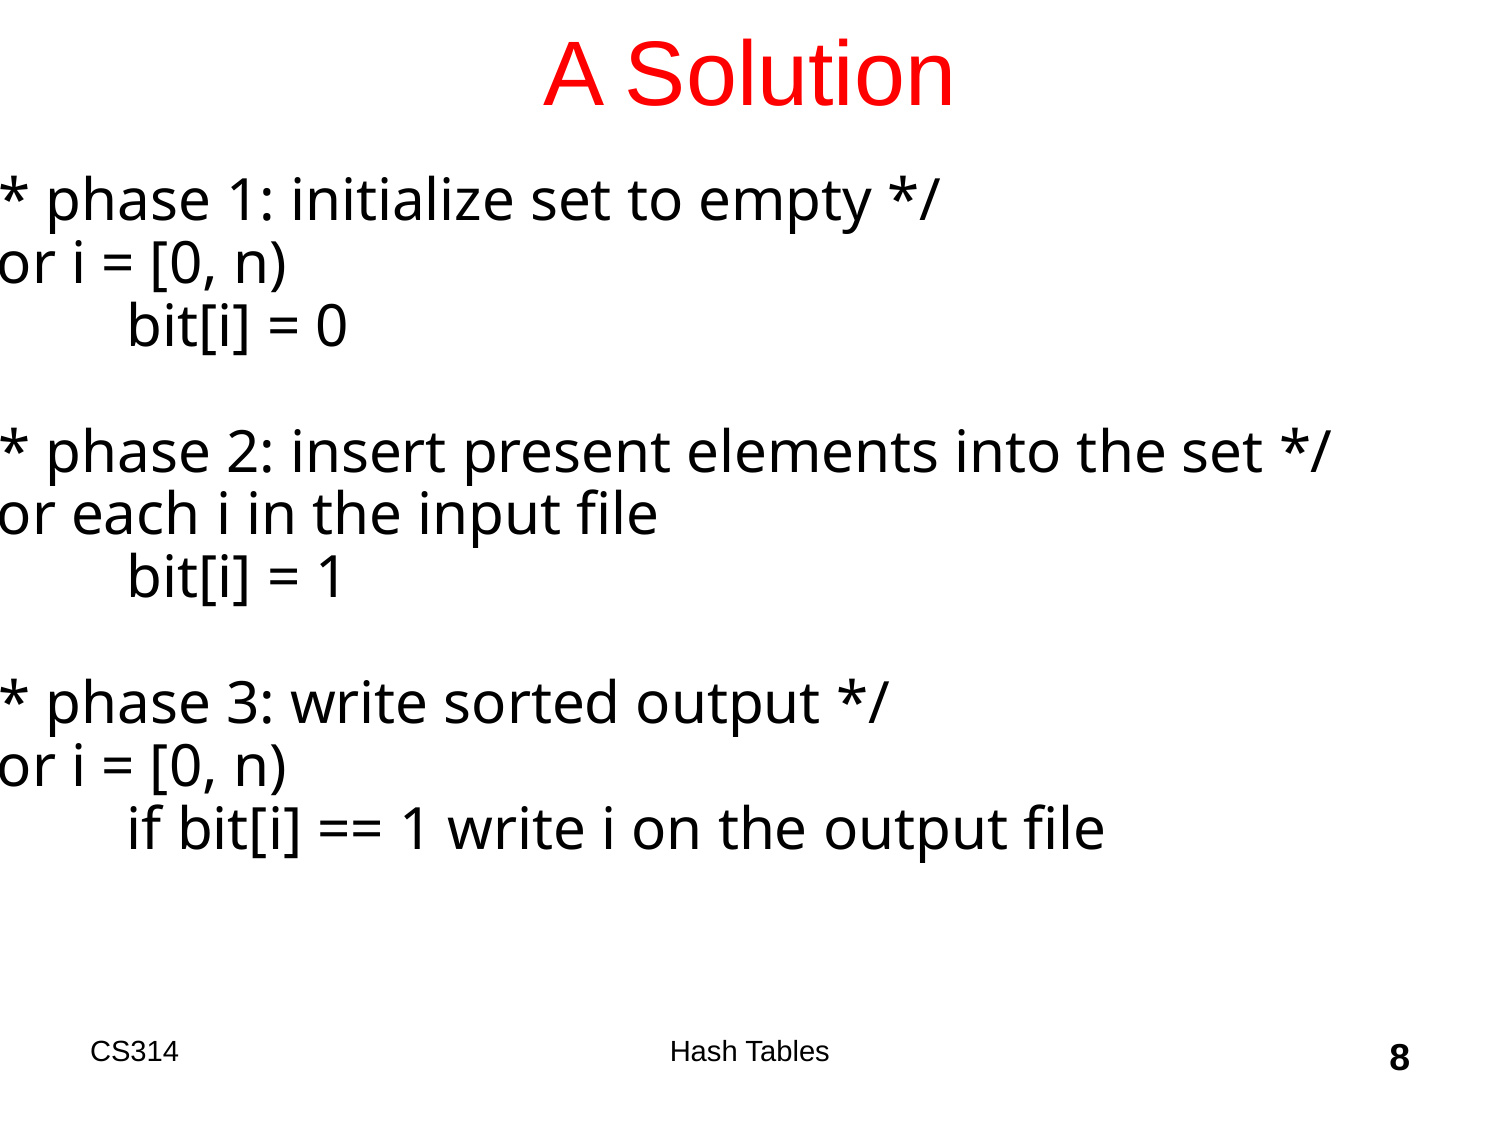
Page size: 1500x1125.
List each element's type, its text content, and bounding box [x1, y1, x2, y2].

title A Solution [112, 0, 1388, 163]
text_box /* phase 1: initialize set to empty */ for i = [0, n) bit[i] = 0 /* phase 2: insert present elements into the set */ for each i in the input file bit[i] = 1 /* phase 3: write sorted output */ for i = [0, n) if bit[i] == 1 write i on the output file [0, 162, 1364, 952]
footer Hash Tables [462, 1024, 1038, 1101]
slide_number 8 [1112, 1024, 1426, 1101]
slide_number CS314 [74, 1024, 451, 1101]
